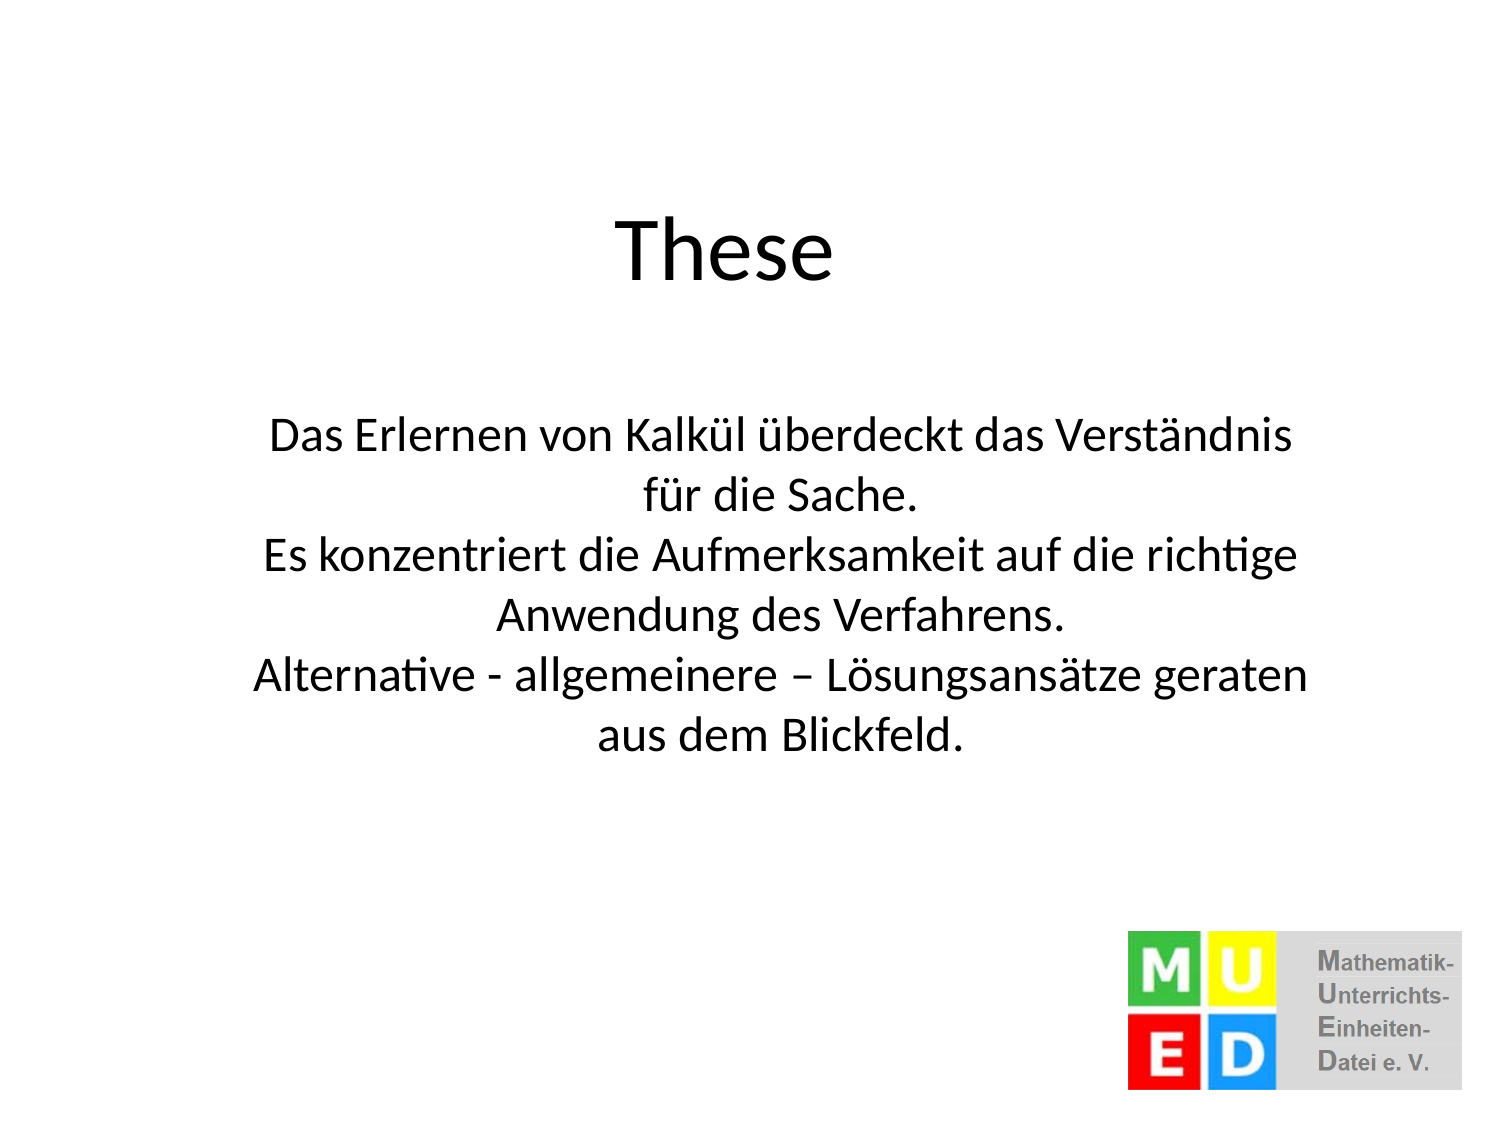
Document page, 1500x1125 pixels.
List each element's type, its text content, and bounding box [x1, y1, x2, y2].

text_box Das Erlernen von Kalkül überdeckt das Verständnis für die Sache. Es konzentriert die Aufmerksamkeit auf die richtige Anwendung des Verfahrens. Alternative - allgemeinere – Lösungsansätze geraten aus dem Blickfeld. [87, 333, 1325, 769]
picture [1127, 931, 1463, 1091]
text_box These [49, 149, 1400, 338]
